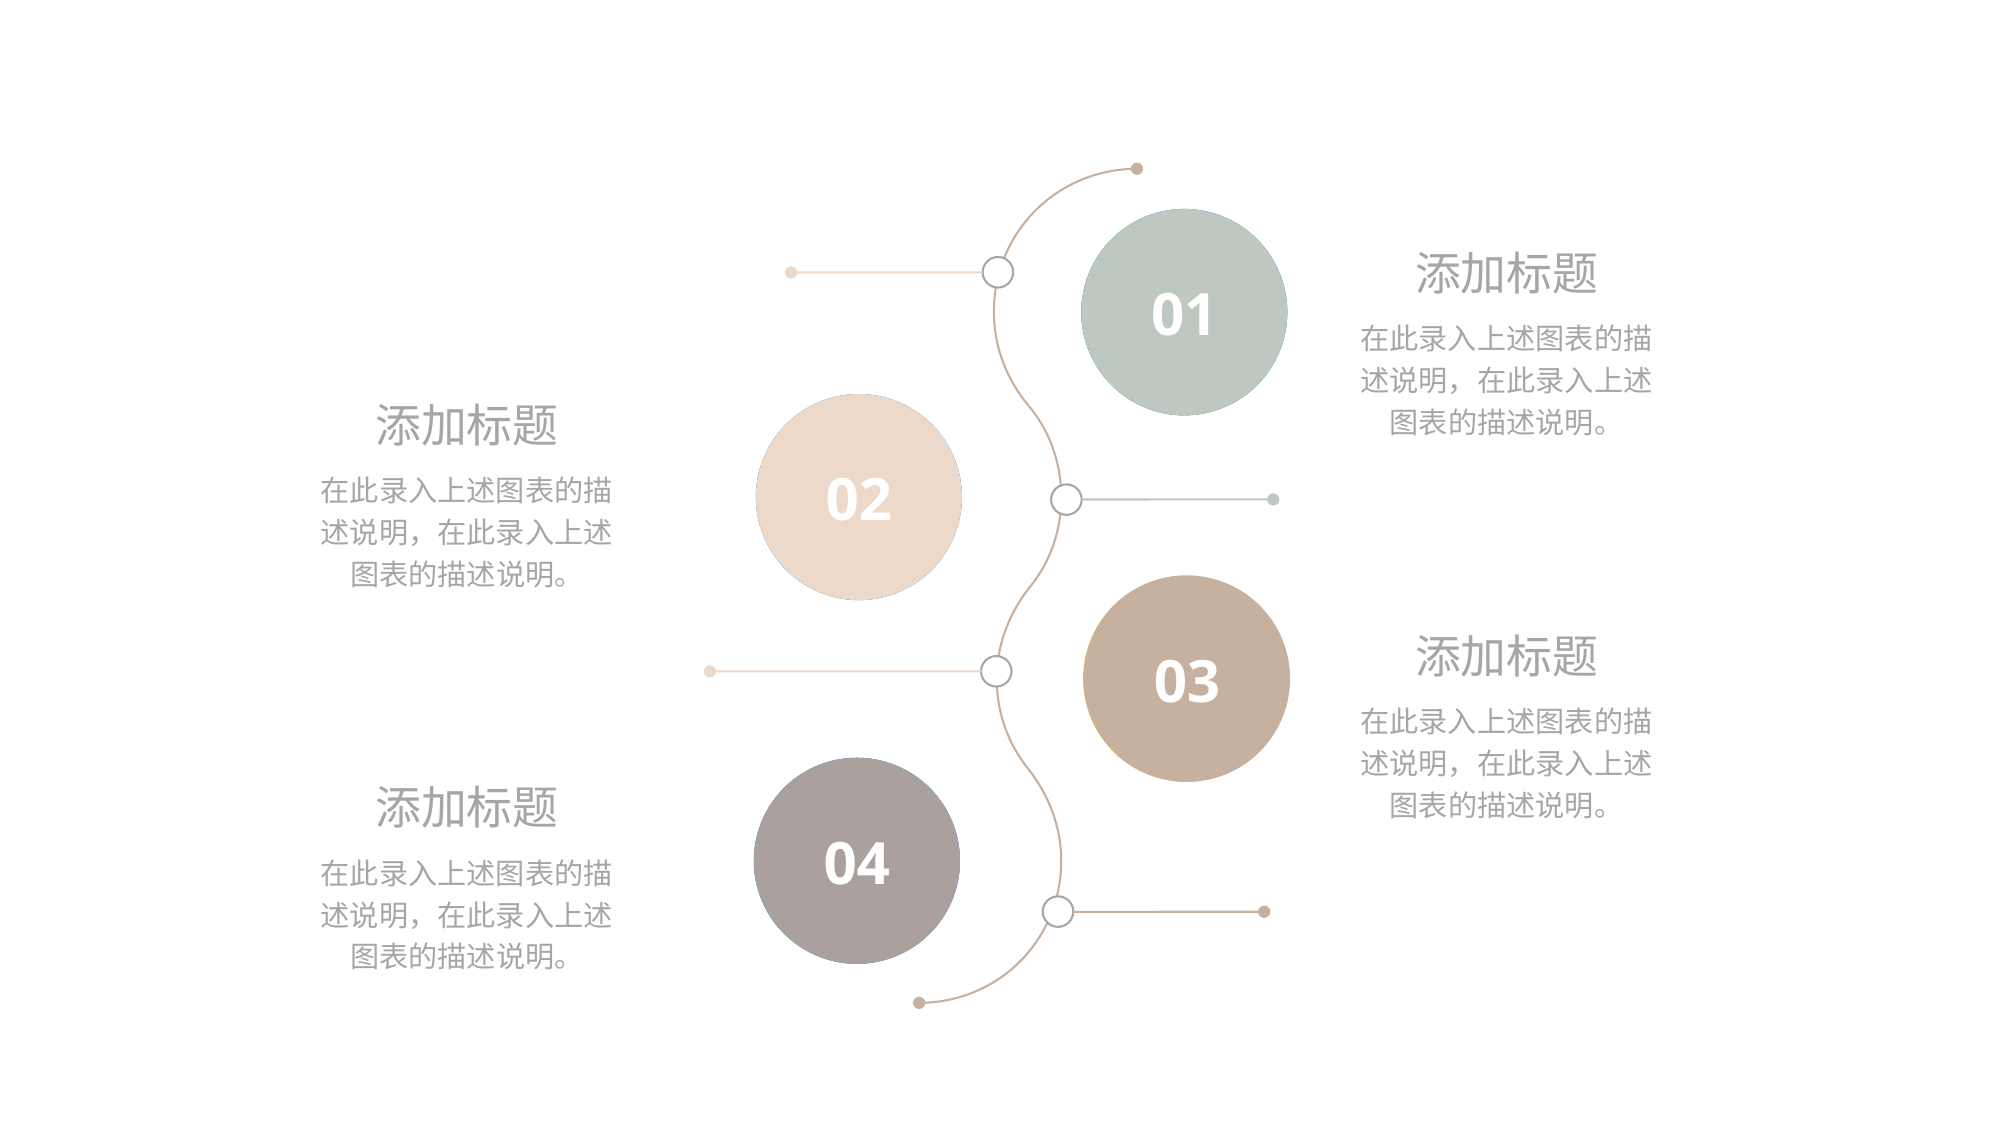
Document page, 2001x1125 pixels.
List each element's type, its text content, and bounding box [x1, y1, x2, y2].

text_box 在此录入上述图表的描述说明，在此录入上述图表的描述说明。 [305, 457, 629, 599]
text_box 在此录入上述图表的描述说明，在此录入上述图表的描述说明。 [1344, 688, 1669, 830]
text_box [709, 168, 1291, 1003]
text_box 在此录入上述图表的描述说明，在此录入上述图表的描述说明。 [305, 840, 629, 982]
text_box 在此录入上述图表的描述说明，在此录入上述图表的描述说明。 [1344, 305, 1669, 447]
text_box 添加标题 [1379, 619, 1634, 688]
text_box 添加标题 [339, 388, 595, 457]
text_box 添加标题 [1379, 236, 1634, 305]
text_box 添加标题 [339, 771, 595, 840]
